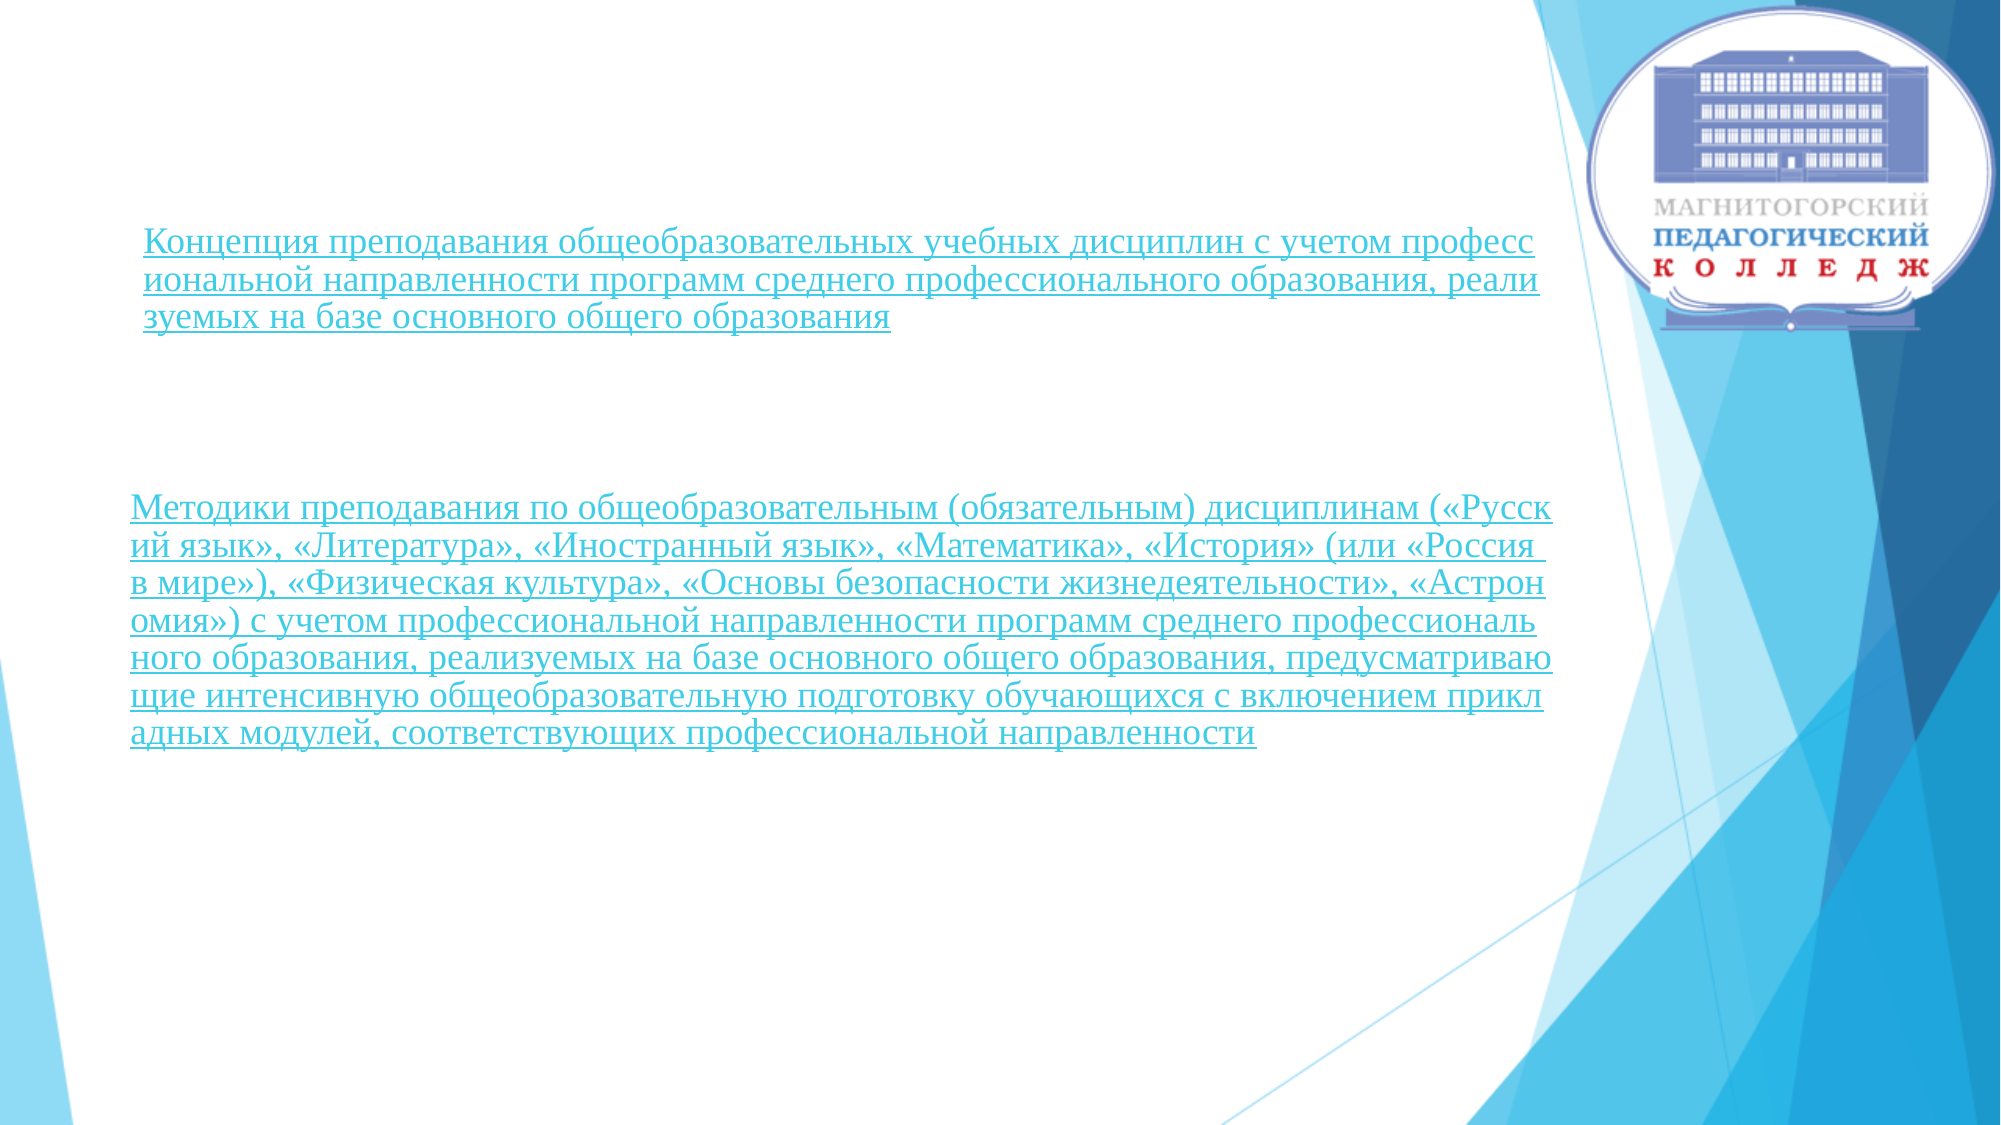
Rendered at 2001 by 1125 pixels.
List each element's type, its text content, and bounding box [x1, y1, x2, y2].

picture [0, 0, 2001, 1125]
text_box Концепция преподавания общеобразовательных учебных дисциплин с учетом профессиональной направленности программ среднего профессионального образования, реализуемых на базе основного общего образования [128, 208, 1558, 269]
text_box Методики преподавания по общеобразовательным (обязательным) дисциплинам («Русский язык», «Литература», «Иностранный язык», «Математика», «История» (или «Россия в мире»), «Физическая культура», «Основы безопасности жизнедеятельности», «Астрономия») с учетом профессиональной направленности программ среднего профессионального образования, реализуемых на базе основного общего образования, предусматривающие интенсивную общеобразовательную подготовку обучающихся с включением прикладных модулей, соответствующих профессиональной направленности [115, 475, 1569, 535]
